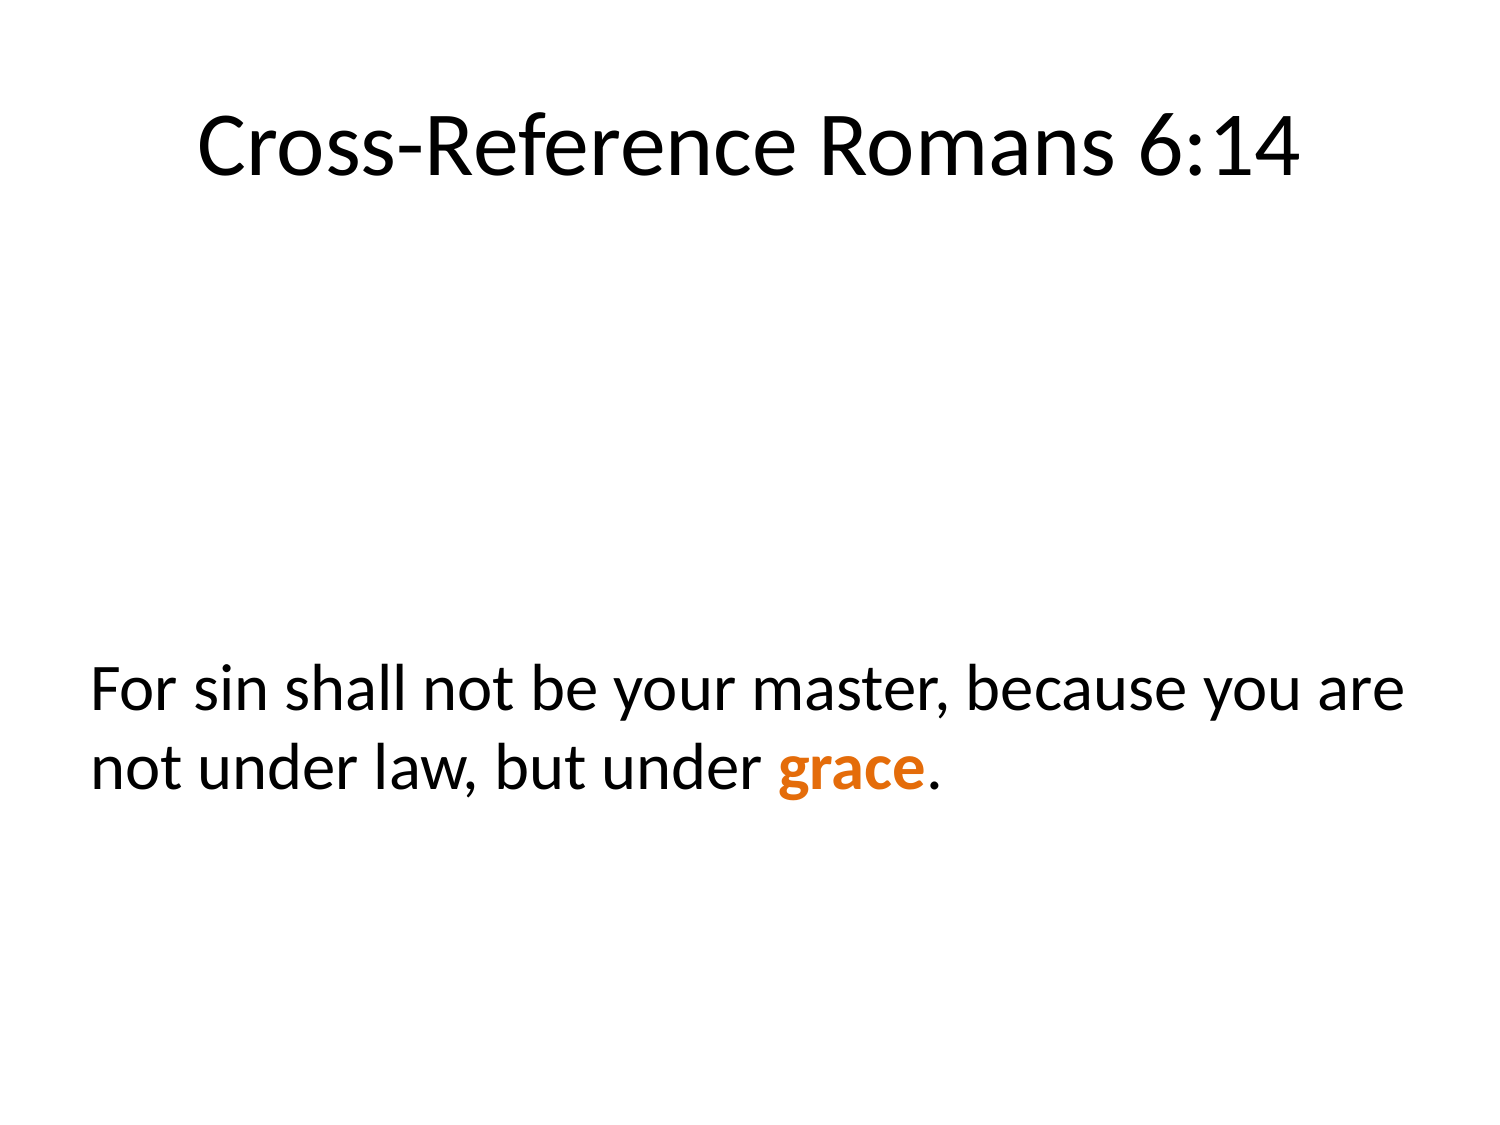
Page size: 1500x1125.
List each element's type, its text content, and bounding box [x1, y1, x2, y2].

list For sin shall not be your master, because you are not under law, but under grace. [75, 262, 1425, 1005]
title Cross-Reference Romans 6:14 [75, 45, 1425, 233]
